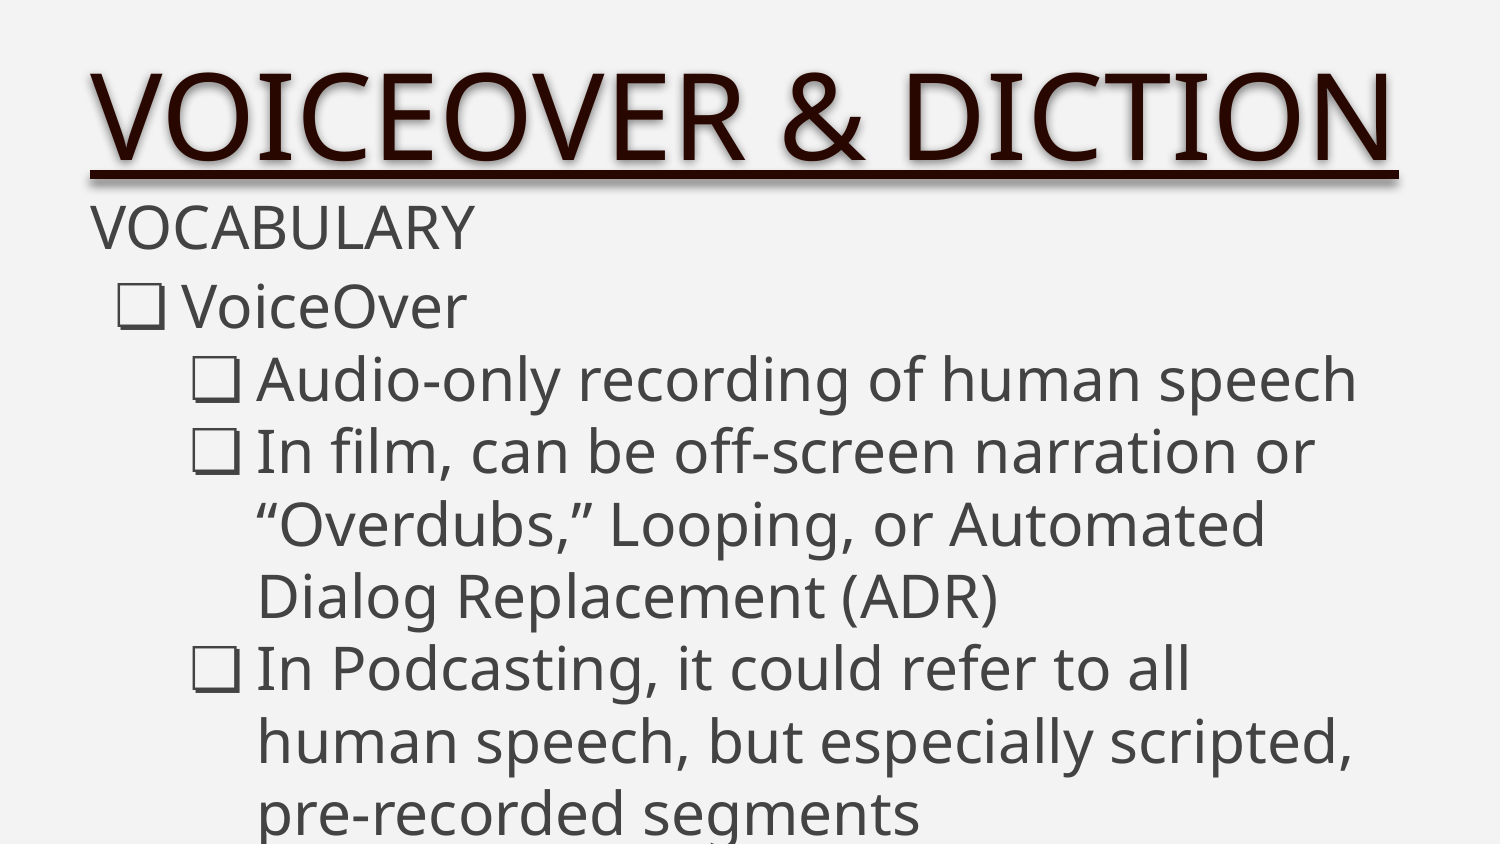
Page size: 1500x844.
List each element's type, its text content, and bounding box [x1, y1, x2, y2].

text_box VoiceOver Audio-only recording of human speech In film, can be off-screen narration or “Overdubs,” Looping, or Automated Dialog Replacement (ADR) In Podcasting, it could refer to all human speech, but especially scripted, pre-recorded segments [91, 253, 1425, 844]
text_box VOCABULARY [75, 174, 1425, 247]
text_box VOICEOVER & DICTION [75, 24, 1425, 174]
